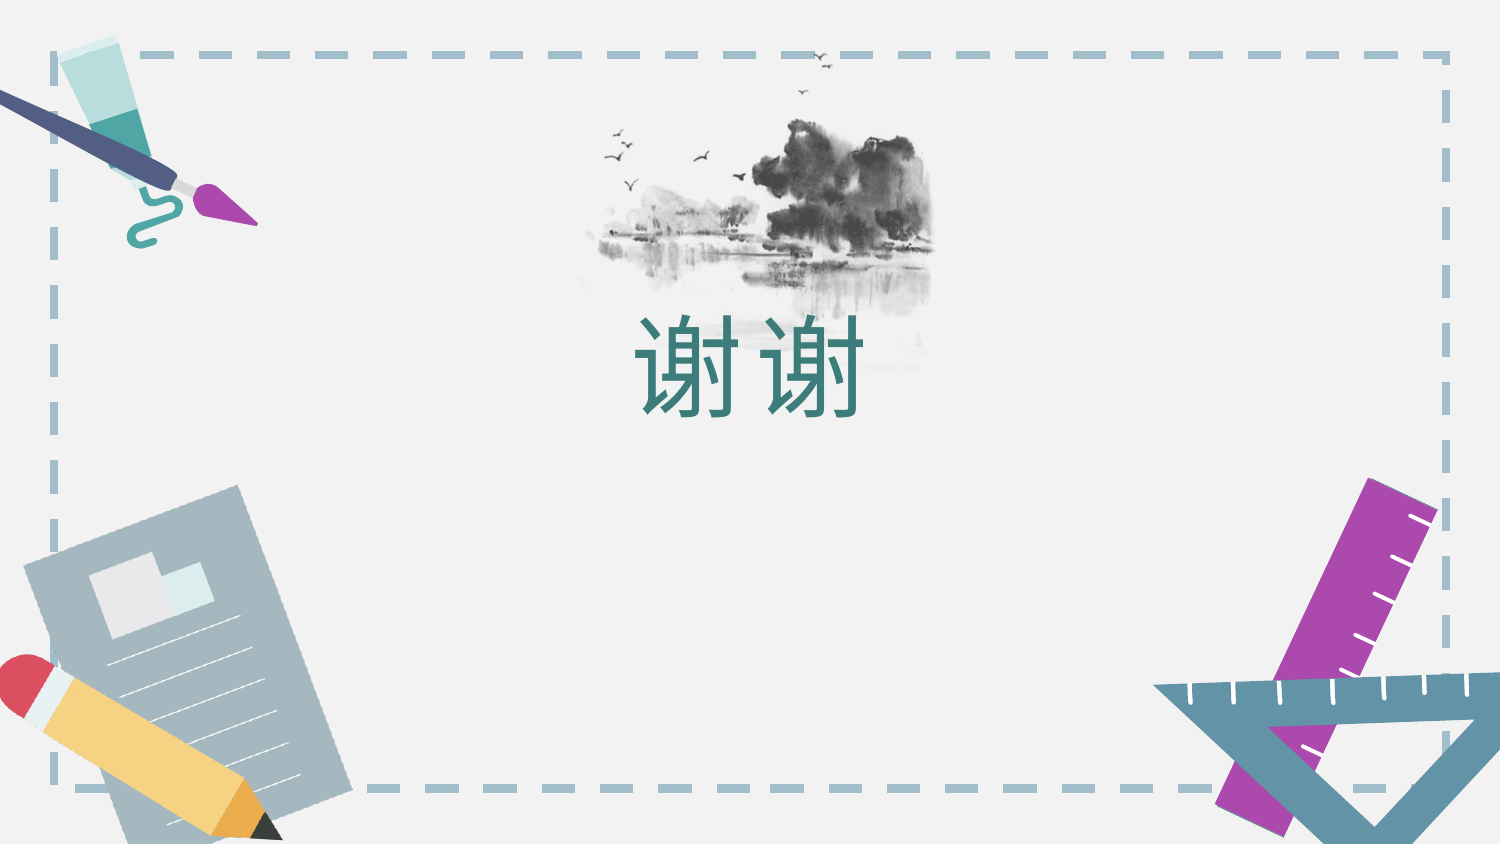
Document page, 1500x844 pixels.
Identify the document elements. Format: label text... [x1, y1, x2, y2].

picture [575, 51, 936, 374]
text_box 谢谢 [284, 264, 1215, 433]
picture [0, 484, 353, 844]
